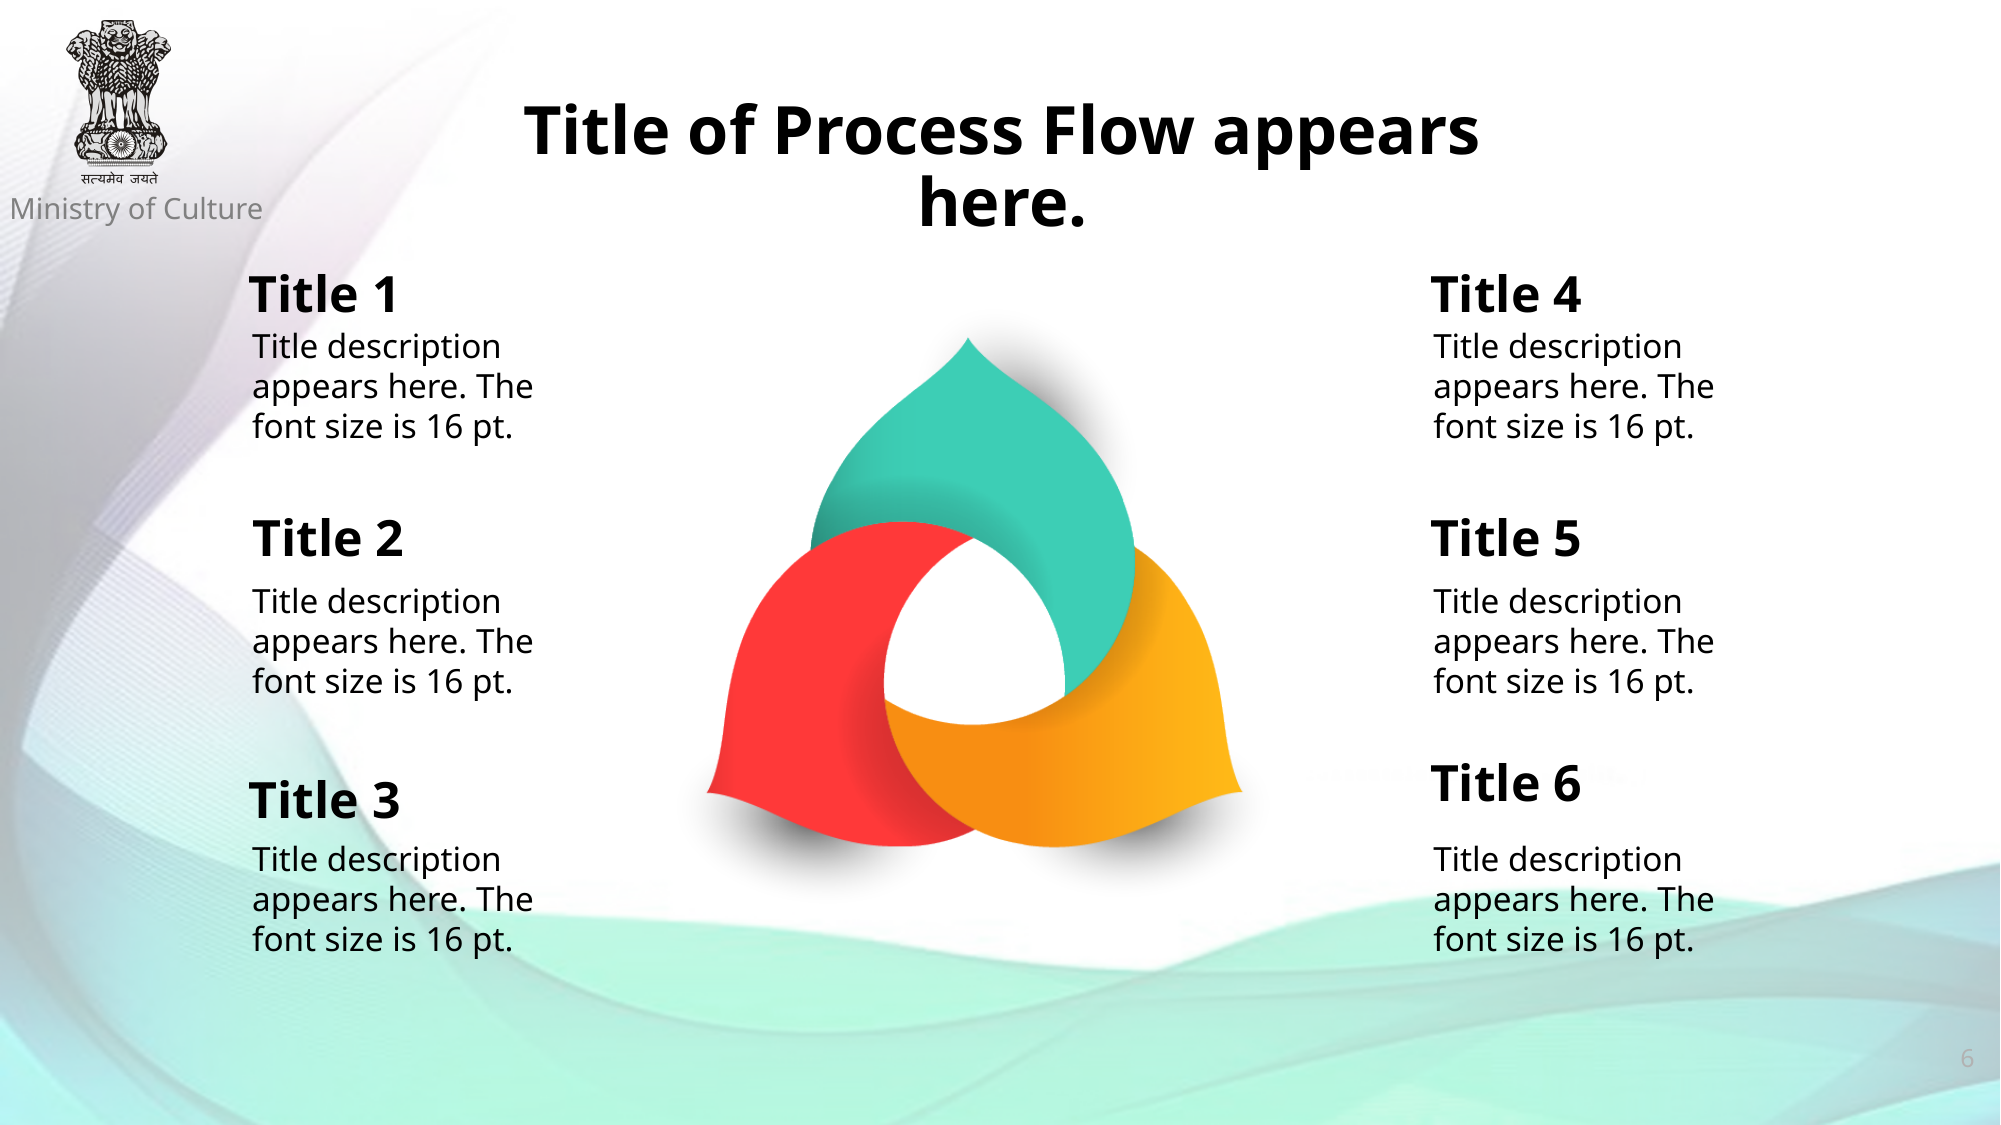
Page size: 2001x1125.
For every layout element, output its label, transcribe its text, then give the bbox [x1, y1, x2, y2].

text_box Title 3 [233, 768, 416, 838]
text_box Title description appears here. The font size is 16 pt. [237, 830, 611, 966]
picture [674, 307, 1270, 904]
text_box Title description appears here. The font size is 16 pt. [237, 572, 611, 708]
picture [66, 20, 171, 184]
slide_number 6 [1539, 1029, 1990, 1089]
text_box Title description appears here. The font size is 16 pt. [1418, 830, 1792, 966]
text_box Title description appears here. The font size is 16 pt. [1418, 317, 1792, 453]
text_box Title 4 [1415, 261, 1597, 331]
text_box Title description appears here. The font size is 16 pt. [237, 317, 611, 453]
text_box Title 1 [233, 261, 416, 331]
text_box Title 5 [1415, 506, 1597, 576]
text_box Title 2 [237, 506, 492, 572]
text_box Title description appears here. The font size is 16 pt. [1418, 572, 1792, 708]
text_box Title 6 [1415, 750, 1597, 820]
text_box Title of Process Flow appears here. [491, 89, 1513, 249]
